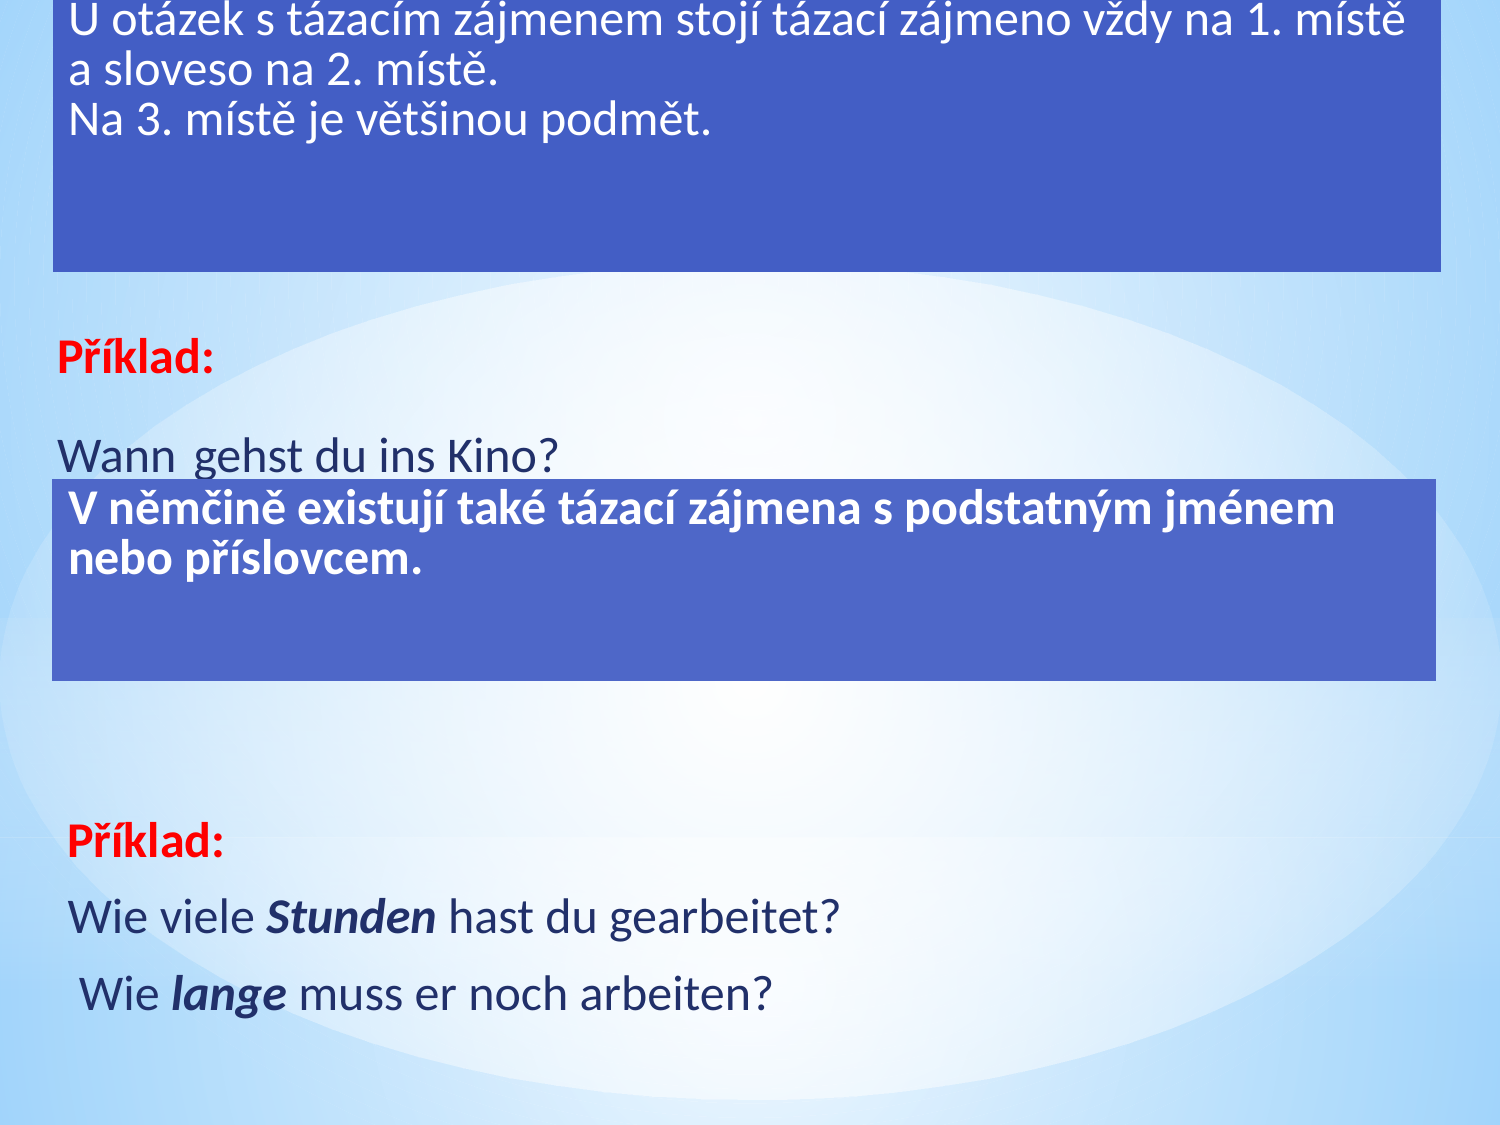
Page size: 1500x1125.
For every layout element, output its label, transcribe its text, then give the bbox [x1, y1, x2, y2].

table_header U otázek s tázacím zájmenem stojí tázací zájmeno vždy na 1. místě a sloveso na 2. místě. Na 3. místě je většinou podmět. [53, 0, 1441, 272]
list Příklad: Wann gehst du ins Kino? Příklad: Wie viele Stunden hast du gearbeitet? Wie lange muss er noch arbeiten? [0, 0, 1500, 1125]
table_header V němčině existují také tázací zájmena s podstatným jménem nebo příslovcem. [54, 481, 1434, 680]
